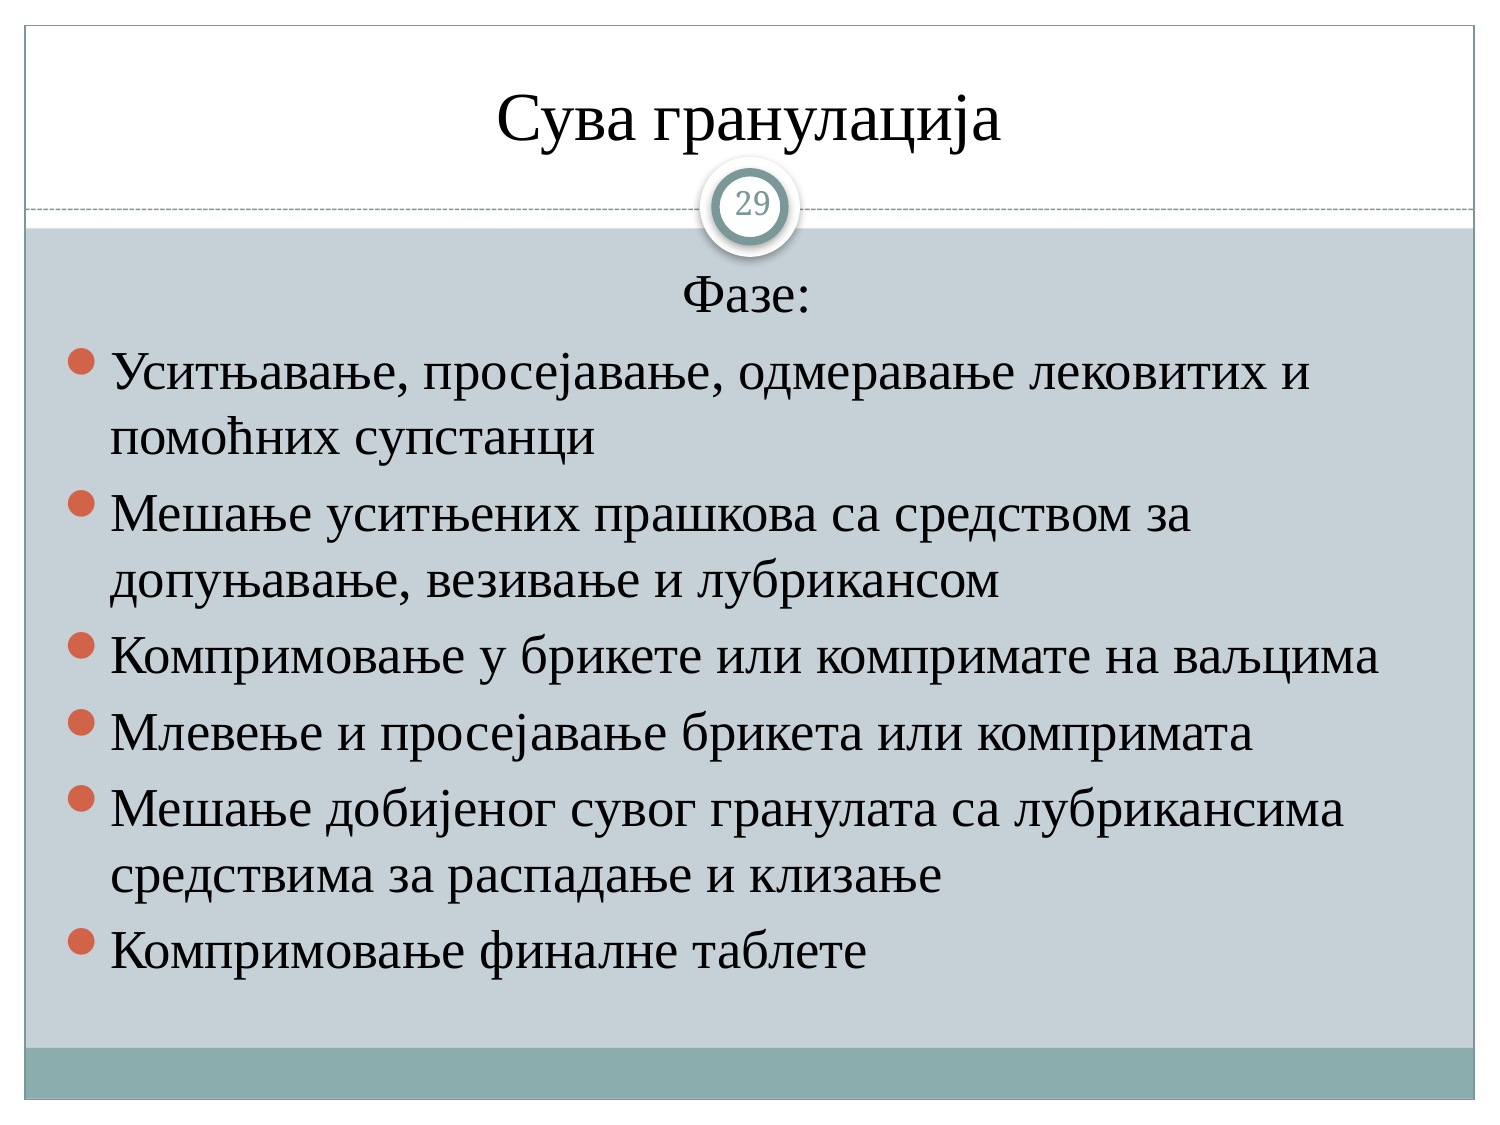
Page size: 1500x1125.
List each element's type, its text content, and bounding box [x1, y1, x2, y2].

title Сува гранулација [49, 37, 1450, 162]
slide_number 29 [715, 168, 791, 241]
list Фазе: Уситњавање, просејавање, одмеравање лековитих и помоћних супстанци Мешање уситњених прашкова са средством за допуњавање, везивање и лубрикансом Компримовање у брикете или компримате на ваљцима Млевење и просејавање брикета или компримата Мешање добијеног сувог гранулата са лубрикансима средствима за распадање и клизање Компримовање финалне таблете [49, 250, 1445, 1001]
